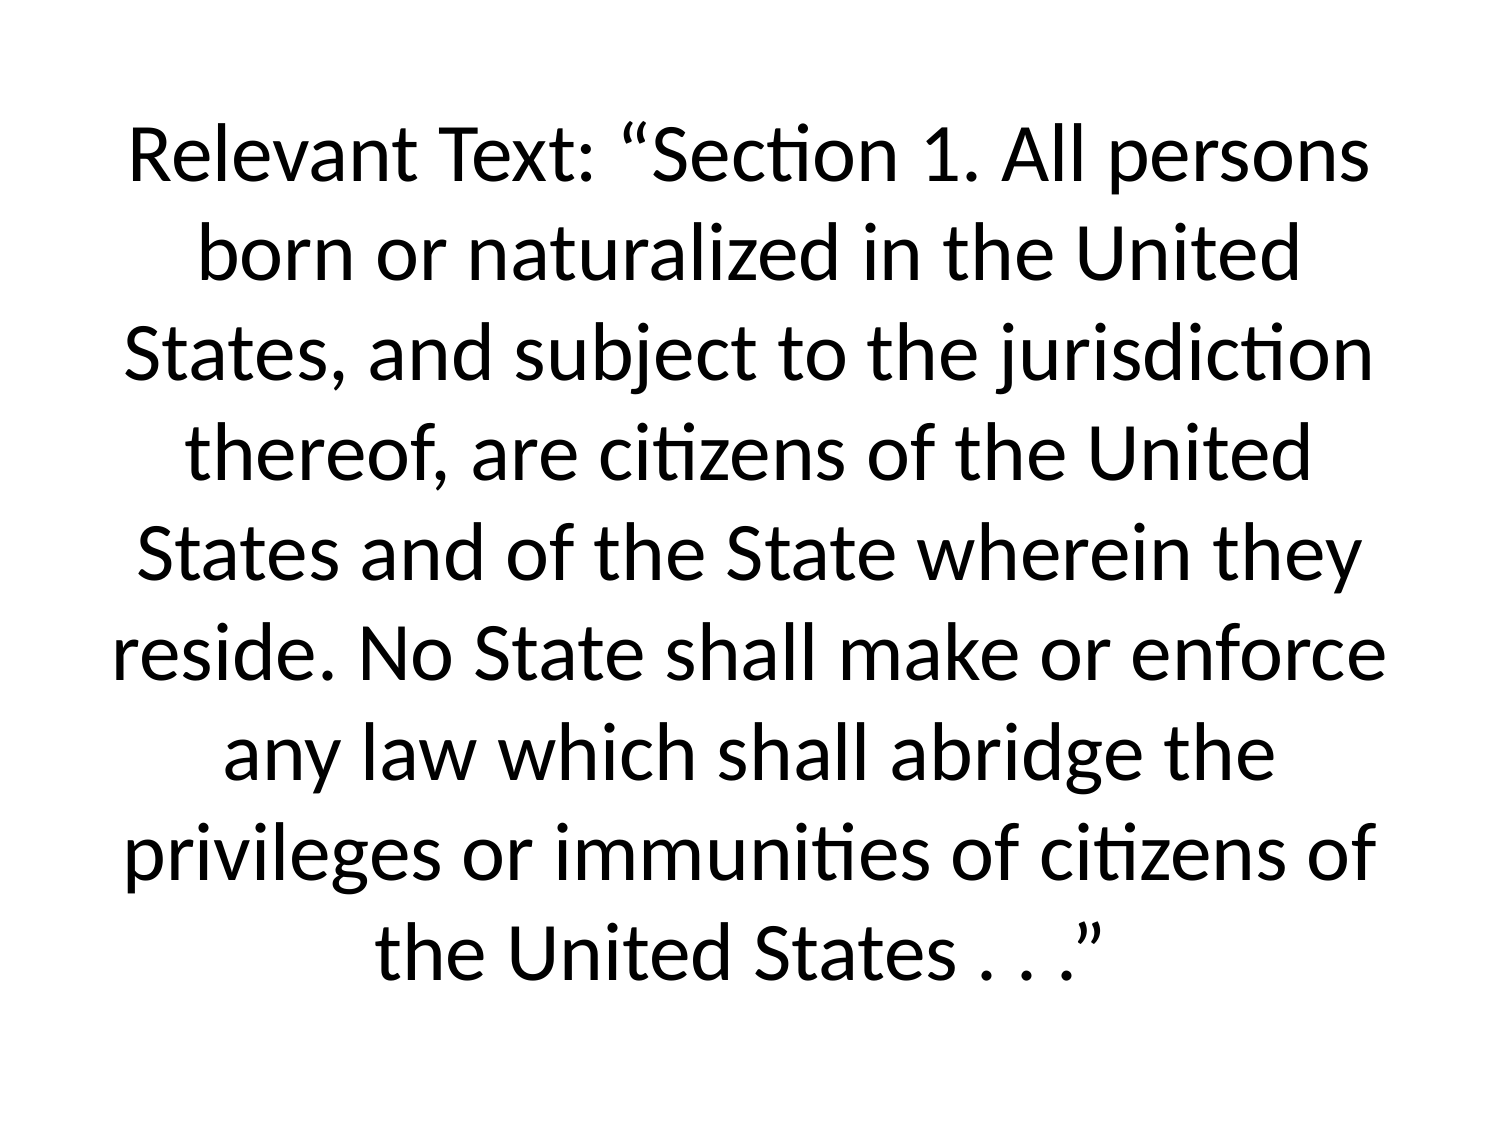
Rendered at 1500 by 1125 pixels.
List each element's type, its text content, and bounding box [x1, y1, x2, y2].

title Relevant Text: “Section 1. All persons born or naturalized in the United States, and subject to the jurisdiction thereof, are citizens of the United States and of the State wherein they reside. No State shall make or enforce any law which shall abridge the privileges or immunities of citizens of the United States . . .” [74, 44, 1426, 1051]
